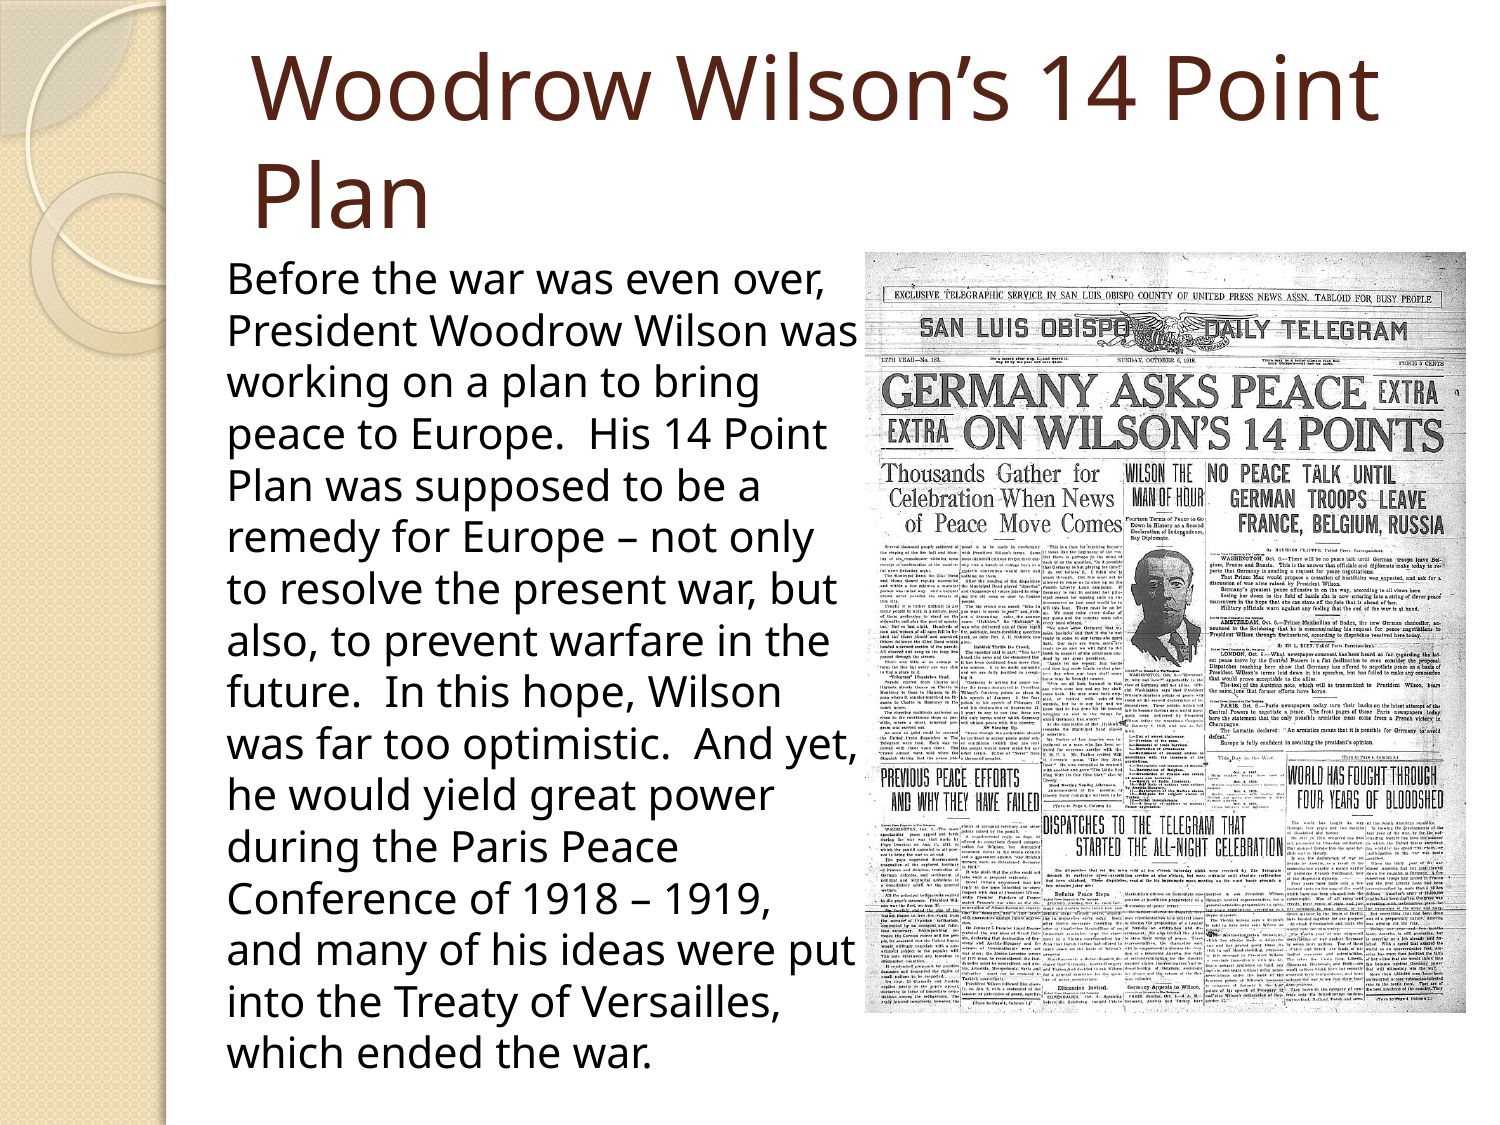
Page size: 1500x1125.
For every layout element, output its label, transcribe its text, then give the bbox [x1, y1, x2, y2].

list Before the war was even over, President Woodrow Wilson was working on a plan to bring peace to Europe. His 14 Point Plan was supposed to be a remedy for Europe – not only to resolve the present war, but also, to prevent warfare in the future. In this hope, Wilson was far too optimistic. And yet, he would yield great power during the Paris Peace Conference of 1918 – 1919, and many of his ideas were put into the Treaty of Versailles, which ended the war. [200, 244, 875, 1120]
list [865, 252, 1466, 1013]
title Woodrow Wilson’s 14 Point Plan [235, 45, 1466, 233]
